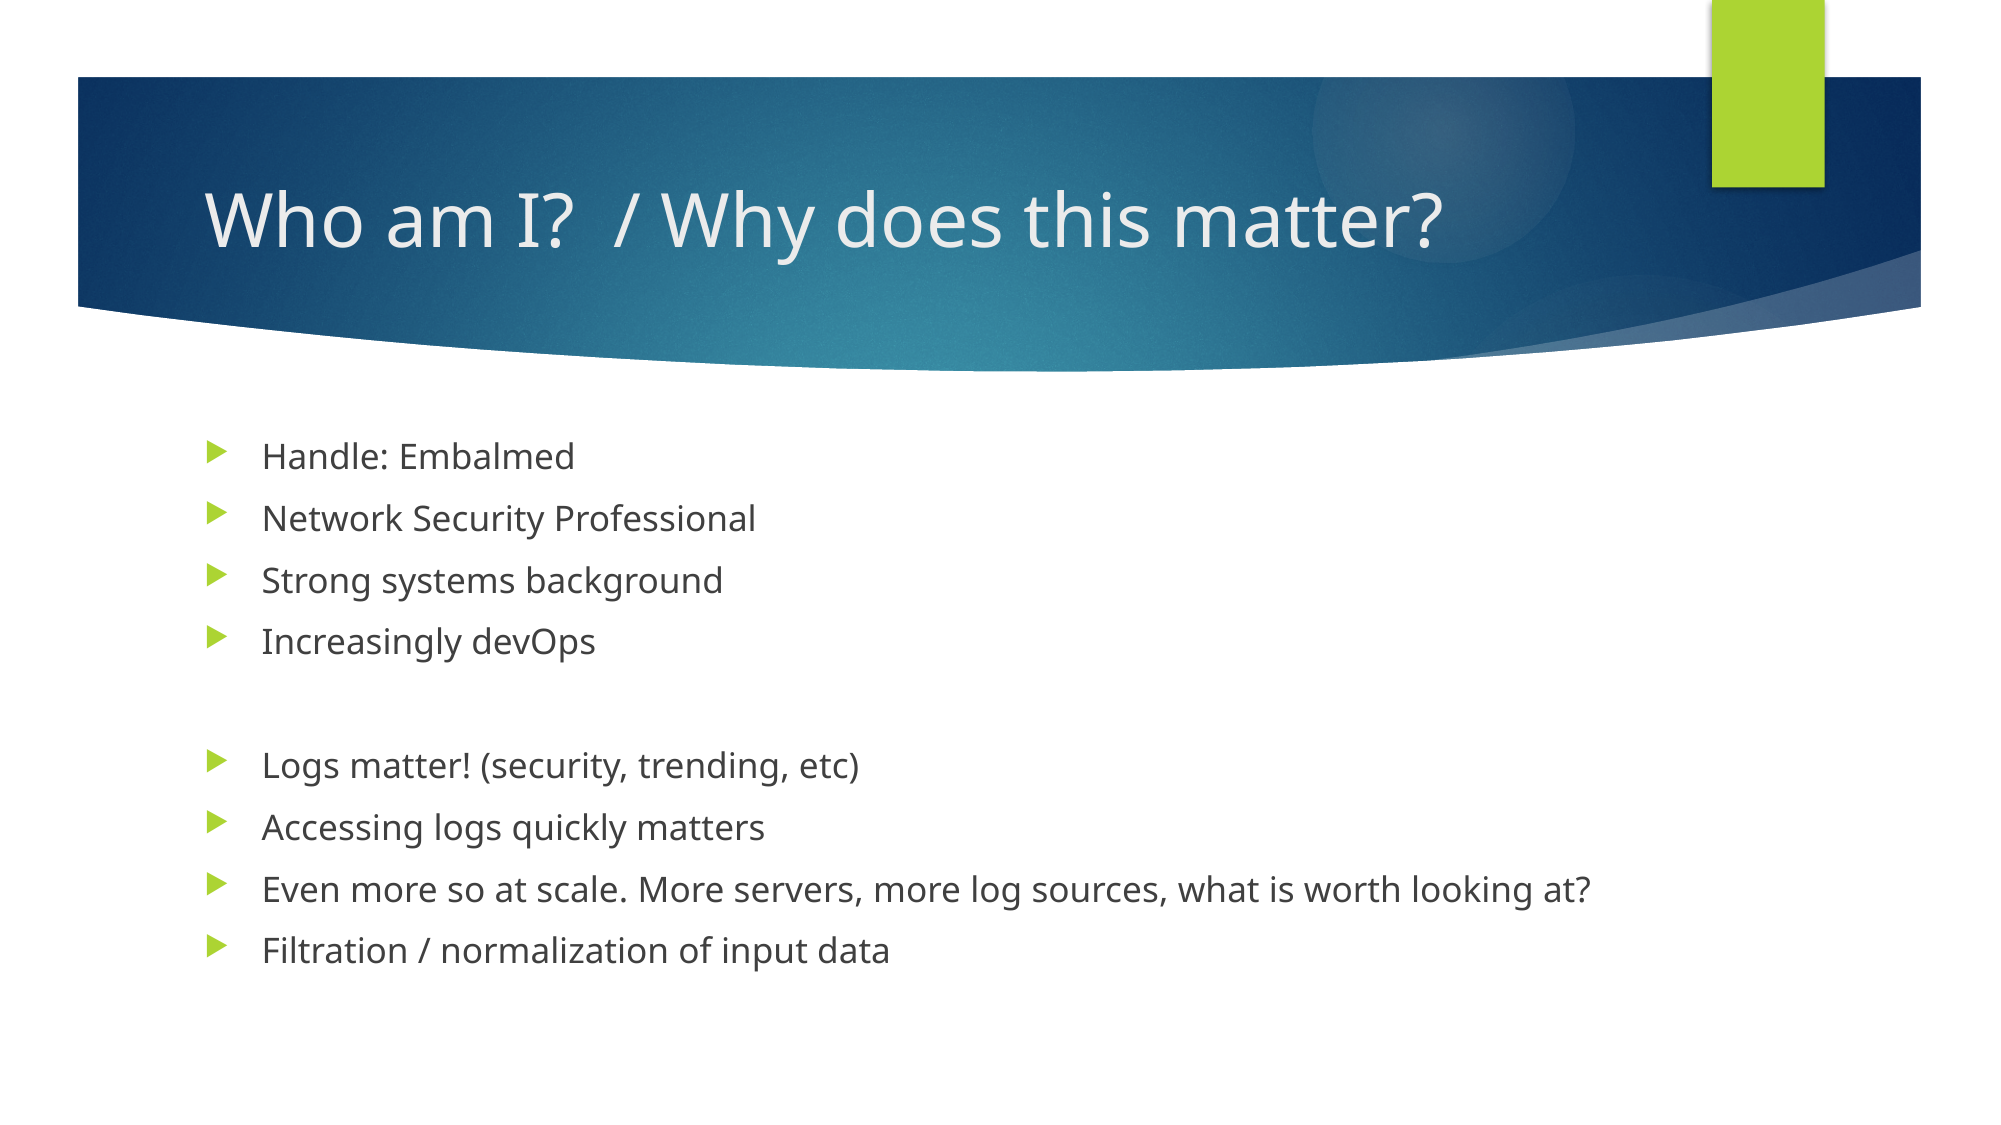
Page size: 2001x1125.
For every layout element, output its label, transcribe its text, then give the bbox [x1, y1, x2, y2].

title Who am I? / Why does this matter? [189, 159, 1627, 276]
list Handle: Embalmed Network Security Professional Strong systems background Increasingly devOps Logs matter! (security, trending, etc) Accessing logs quickly matters Even more so at scale. More servers, more log sources, what is worth looking at? Filtration / normalization of input data [189, 427, 1627, 988]
